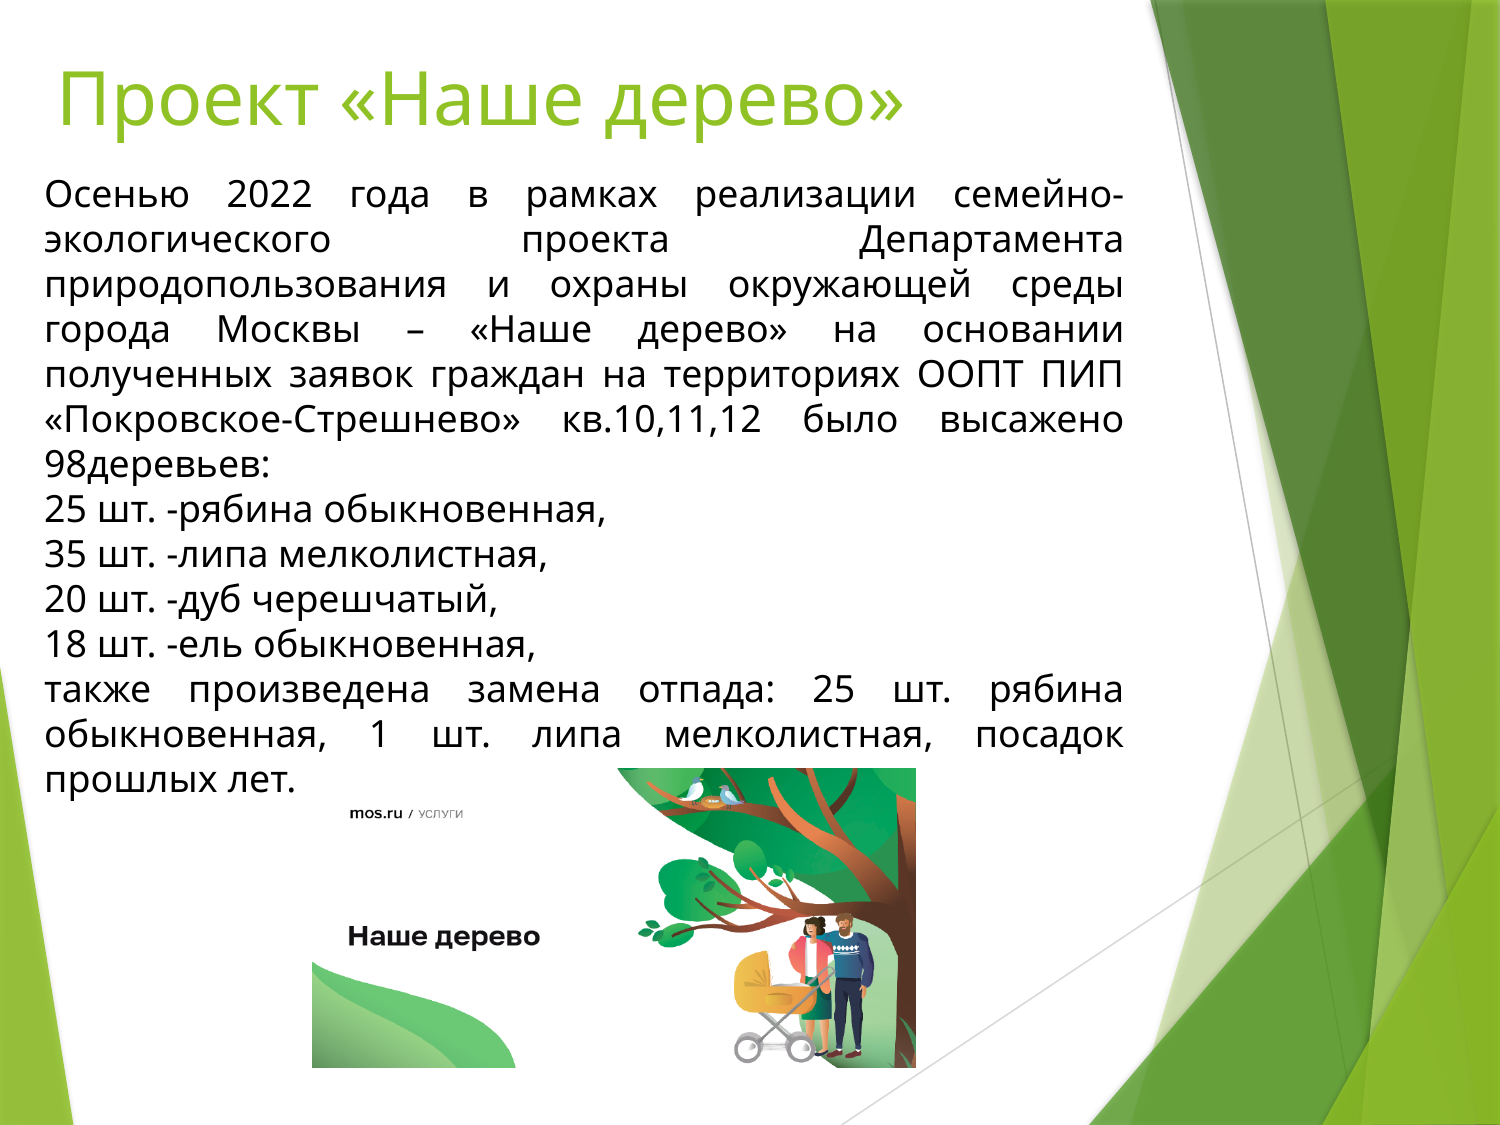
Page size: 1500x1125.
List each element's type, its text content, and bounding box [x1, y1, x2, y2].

text_box Осенью 2022 года в рамках реализации семейно-экологического проекта Департамента природопользования и охраны окружающей среды города Москвы – «Наше дерево» на основании полученных заявок граждан на территориях ООПТ ПИП «Покровское-Стрешнево» кв.10,11,12 было высажено 98деревьев: 25 шт. -рябина обыкновенная, 35 шт. -липа мелколистная, 20 шт. -дуб черешчатый, 18 шт. -ель обыкновенная, также произведена замена отпада: 25 шт. рябина обыкновенная, 1 шт. липа мелколистная, посадок прошлых лет. [29, 162, 1140, 808]
picture [312, 767, 916, 1069]
title Проект «Наше дерево» [41, 42, 1083, 162]
